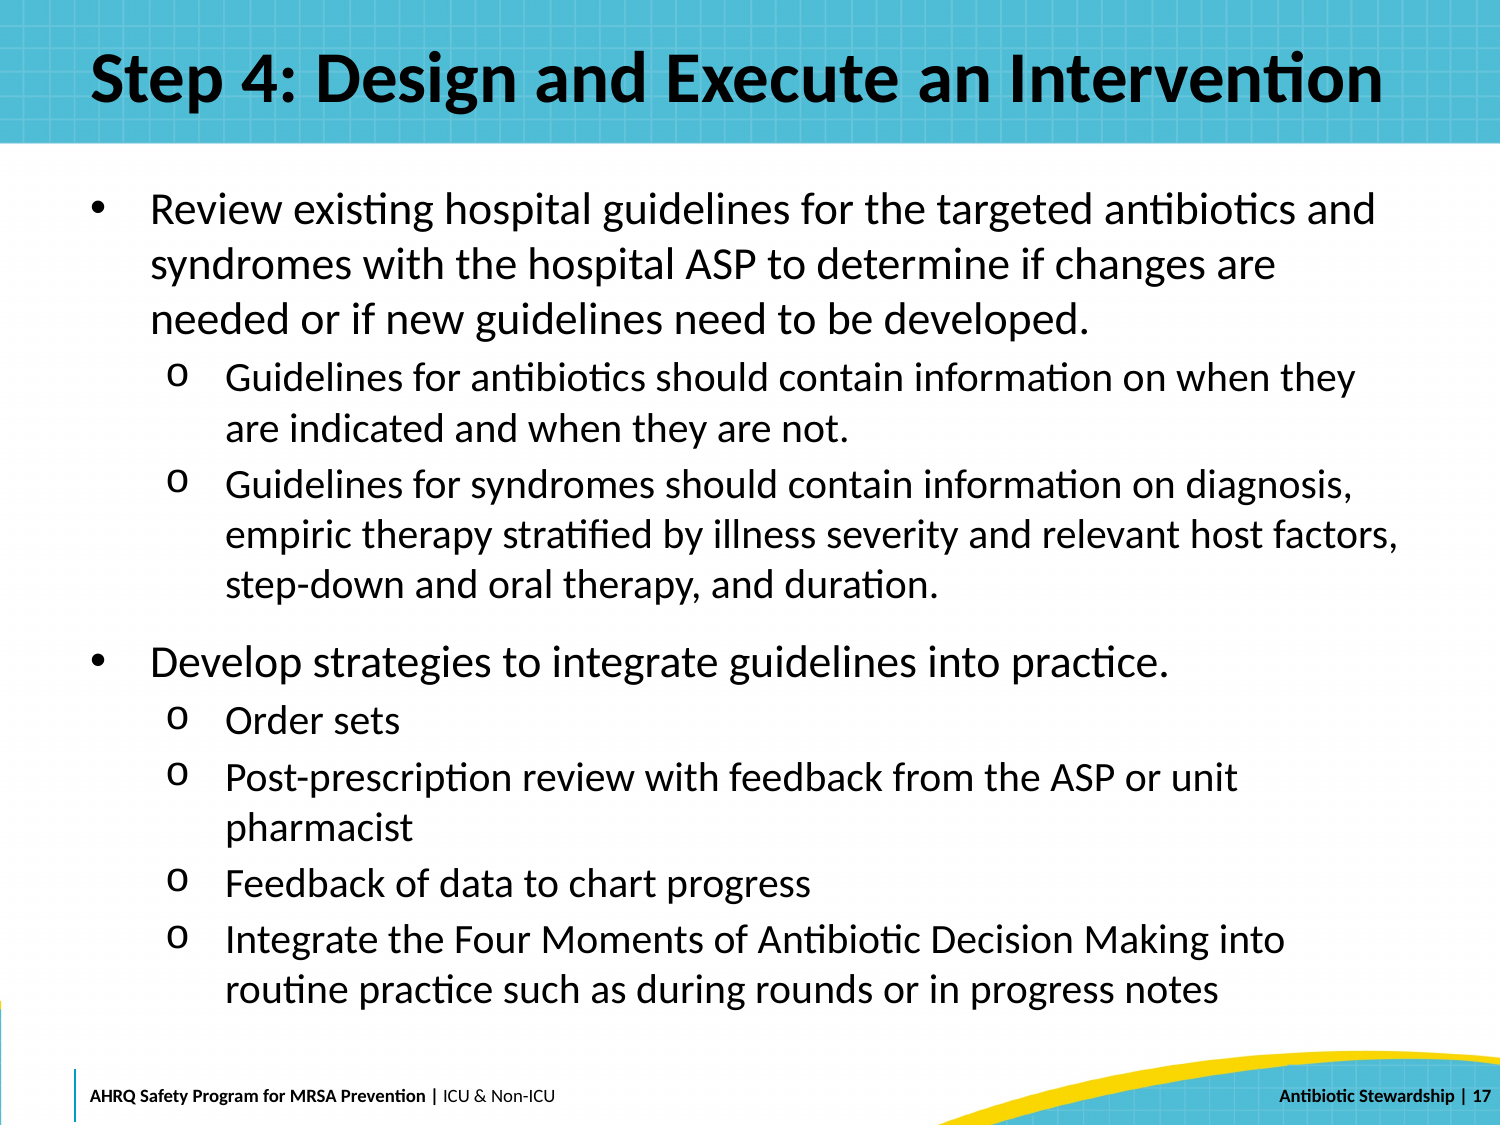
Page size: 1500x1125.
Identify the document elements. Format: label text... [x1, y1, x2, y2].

picture [0, 0, 1500, 1125]
title Step 4: Design and Execute an Intervention [75, 0, 1425, 150]
slide_number | 17 [1455, 1065, 1500, 1125]
list Review existing hospital guidelines for the targeted antibiotics and syndromes with the hospital ASP to determine if changes are needed or if new guidelines need to be developed. Guidelines for antibiotics should contain information on when they are indicated and when they are not. Guidelines for syndromes should contain information on diagnosis, empiric therapy stratified by illness severity and relevant host factors, step-down and oral therapy, and duration. Develop strategies to integrate guidelines into practice. Order sets Post-prescription review with feedback from the ASP or unit pharmacist Feedback of data to chart progress Integrate the Four Moments of Antibiotic Decision Making into routine practice such as during rounds or in progress notes [75, 171, 1425, 1082]
